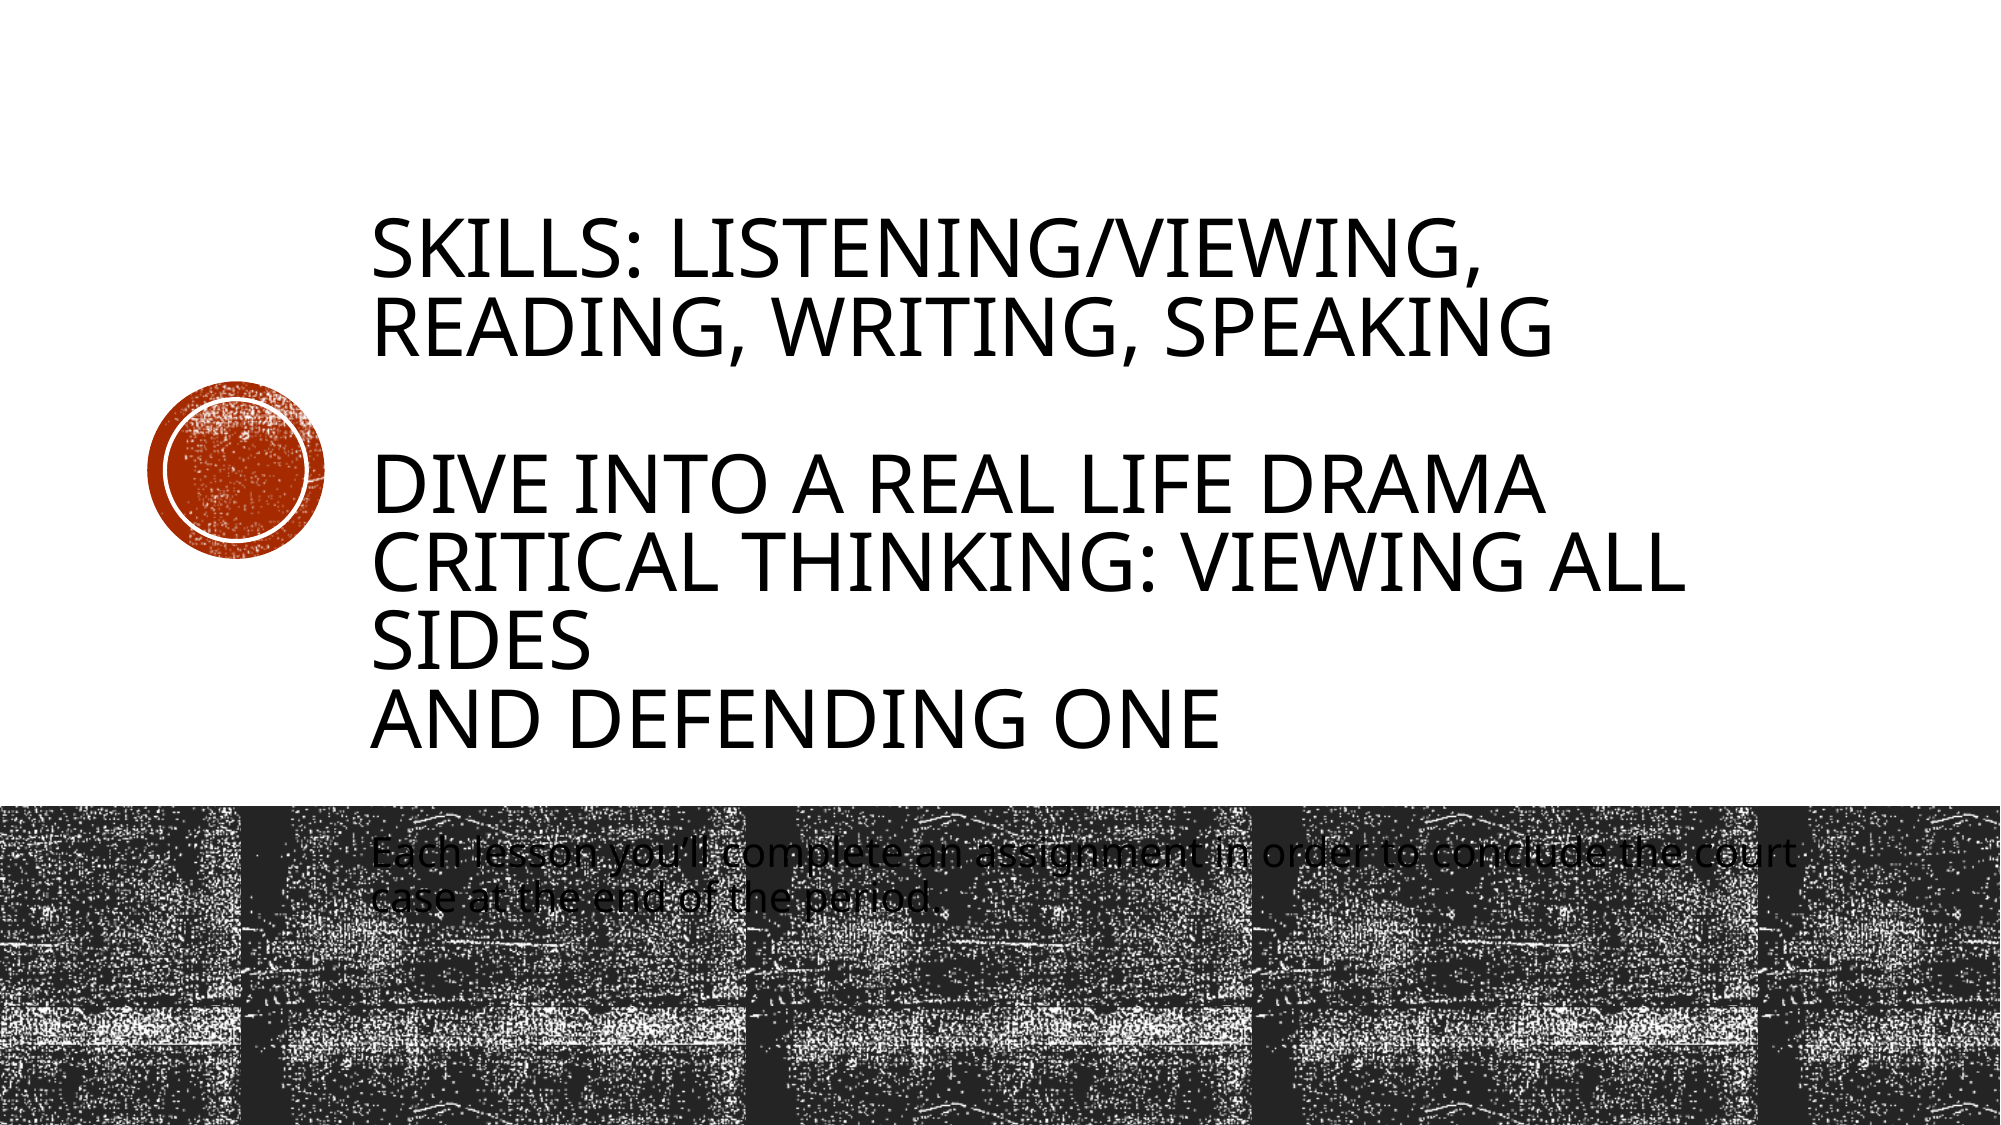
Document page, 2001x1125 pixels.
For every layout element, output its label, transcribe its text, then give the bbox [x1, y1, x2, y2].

list Each lesson you’ll complete an assignment in order to conclude the court case at the end of the period. [355, 823, 1841, 999]
title Skills: Listening/viewing, reading, writing, speaking dive into a real life drama critical thinking: viewing all sides and defending one [355, 201, 1878, 779]
